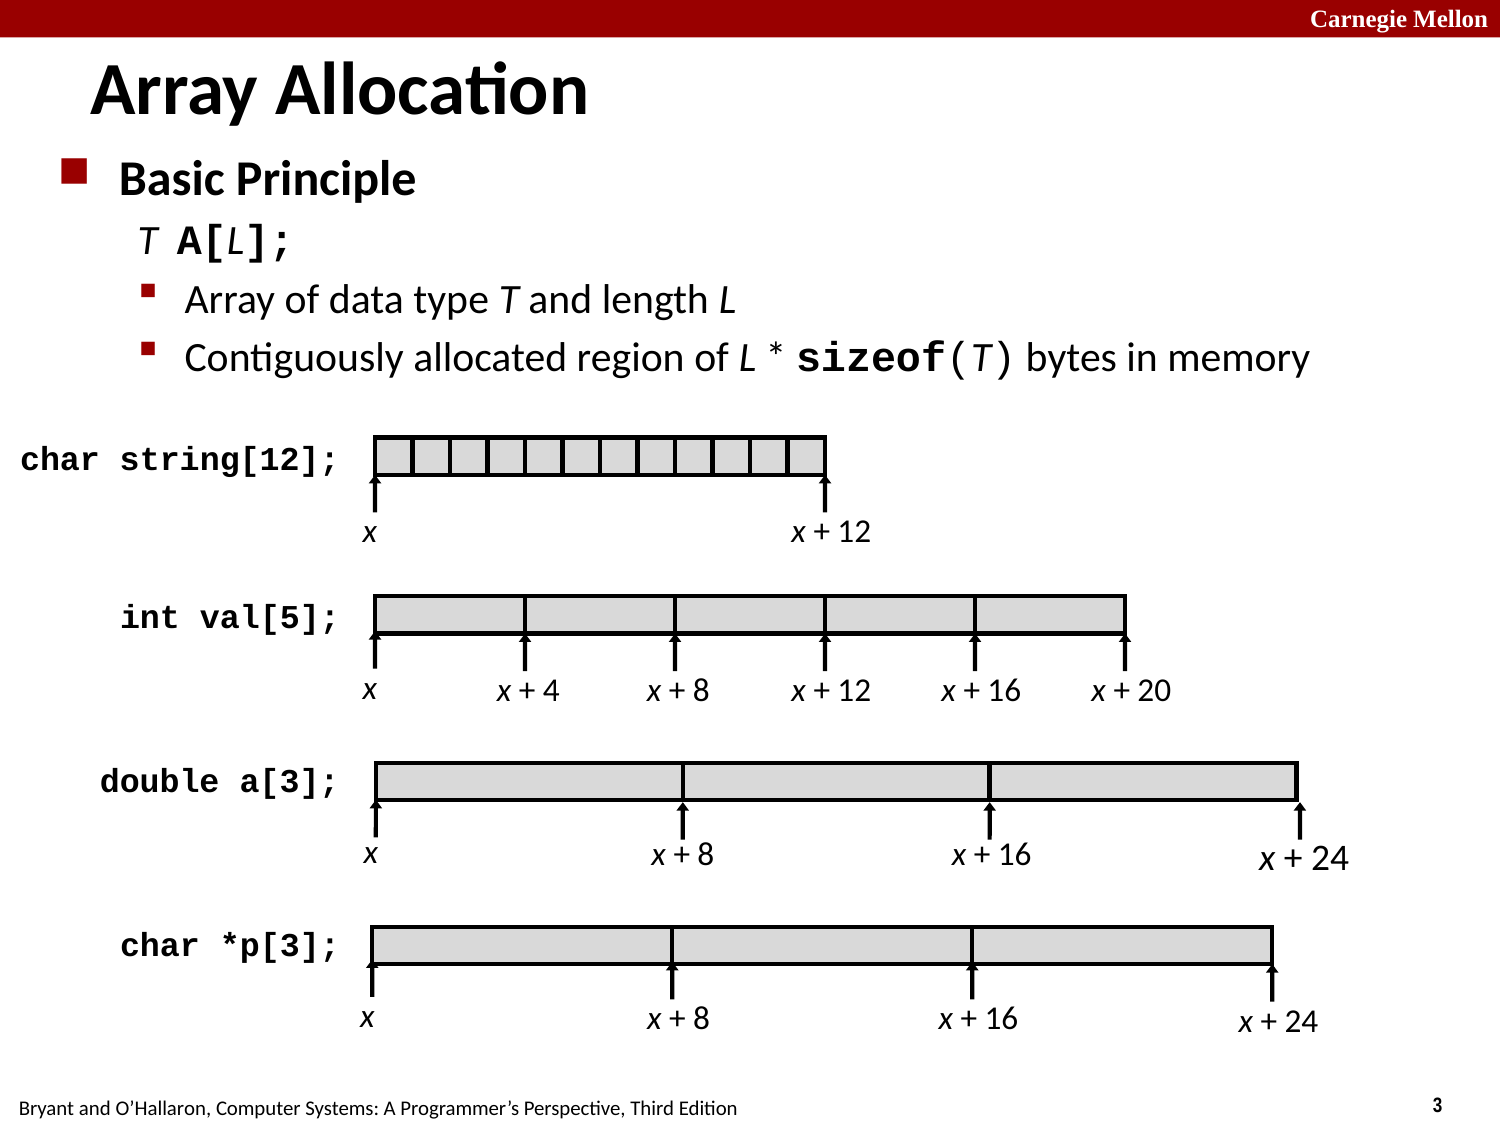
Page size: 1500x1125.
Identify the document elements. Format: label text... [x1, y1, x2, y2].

text_box double a[3]; [84, 751, 355, 807]
title Array Allocation [74, 37, 1051, 132]
list Basic Principle T A[L]; Array of data type T and length L Contiguously allocated region of L * sizeof(T) bytes in memory [47, 137, 1411, 403]
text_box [334, 926, 1360, 1048]
text_box char string[12]; [4, 429, 355, 485]
text_box char *p[3]; [104, 915, 355, 970]
text_box int val[5]; [104, 588, 355, 643]
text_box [337, 595, 1213, 717]
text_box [337, 437, 913, 558]
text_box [337, 762, 1388, 886]
